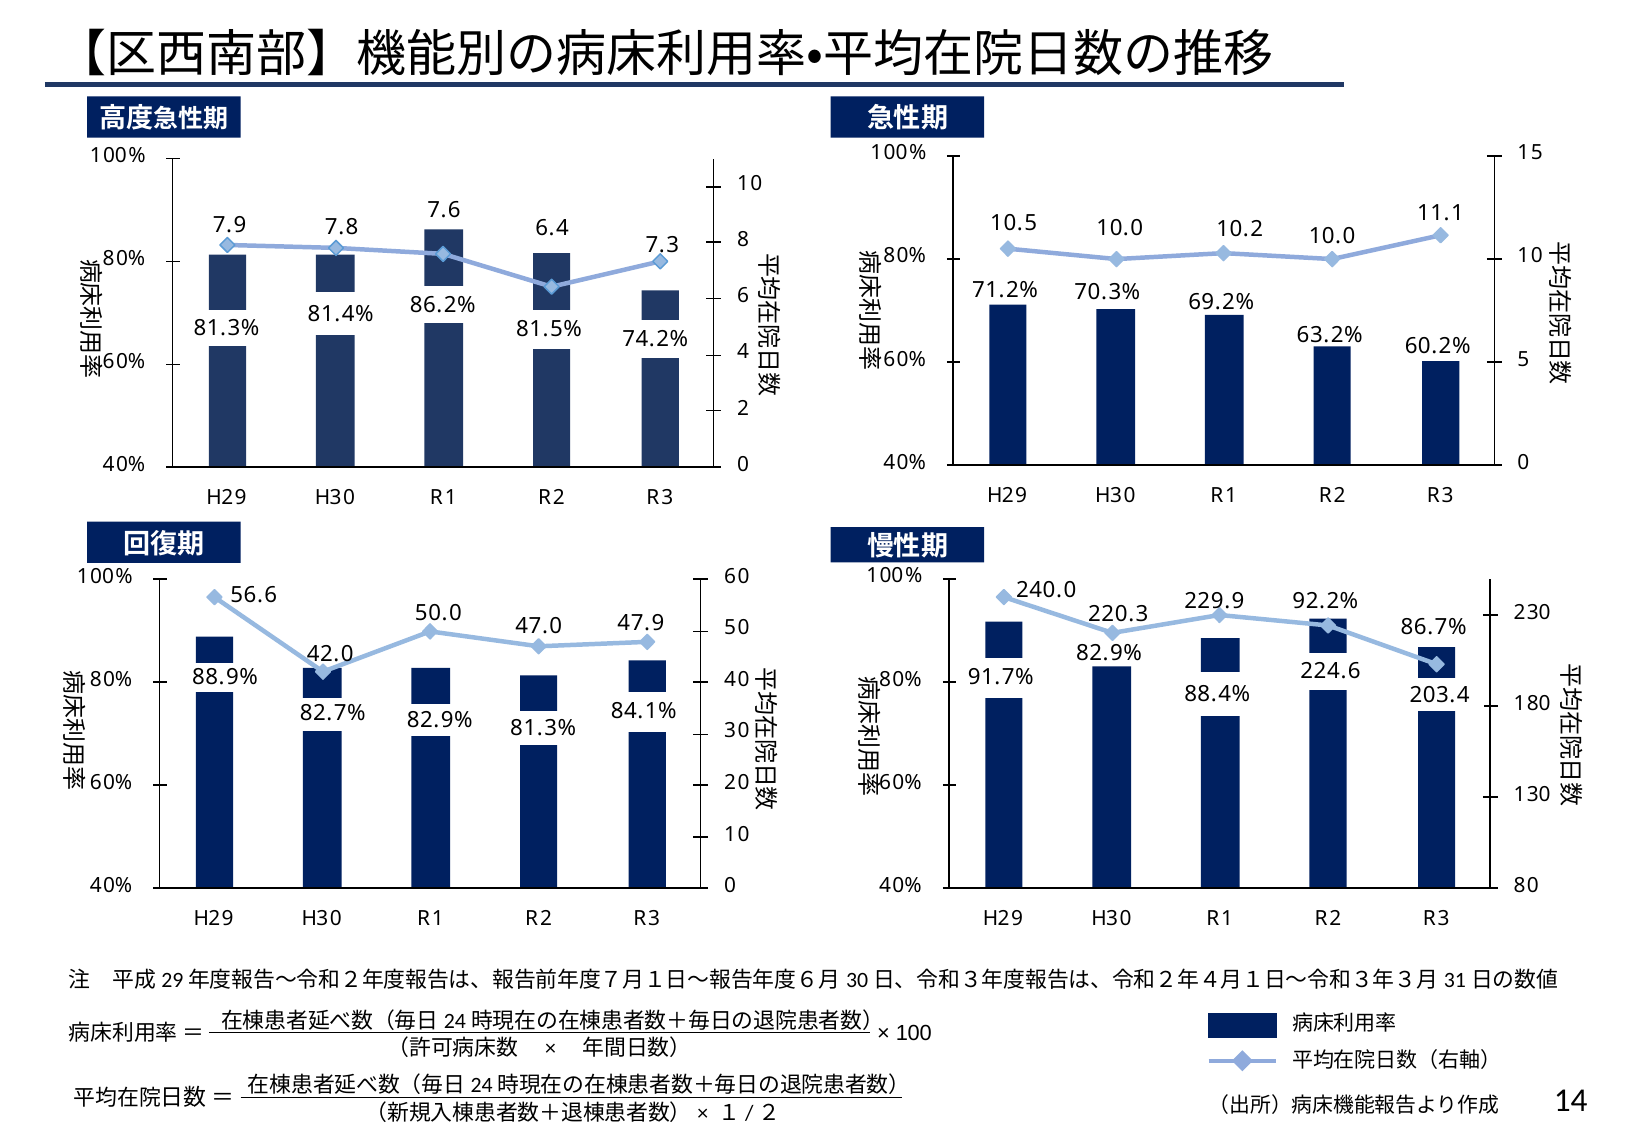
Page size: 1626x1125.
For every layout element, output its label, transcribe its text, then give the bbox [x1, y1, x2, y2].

text_box 慢性期 [830, 526, 985, 563]
text_box 急性期 [830, 95, 985, 139]
text_box 注 平成29年度報告～令和２年度報告は、報告前年度７月１日～報告年度６月30日、令和３年度報告は、令和２年４月１日～令和３年３月31日の数値 [68, 965, 1585, 993]
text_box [69, 1005, 962, 1062]
picture [848, 553, 1587, 928]
picture [1193, 1005, 1519, 1077]
picture [68, 132, 807, 543]
picture [49, 545, 788, 958]
picture [846, 133, 1585, 506]
slide_number 13 [1236, 1068, 1603, 1125]
text_box 高度急性期 [86, 95, 242, 132]
text_box （出所）病床機能報告より作成 [1194, 1084, 1236, 1125]
title 【区西南部】機能別の病床利用率・平均在院日数の推移 [44, 13, 1344, 82]
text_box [44, 1070, 939, 1125]
